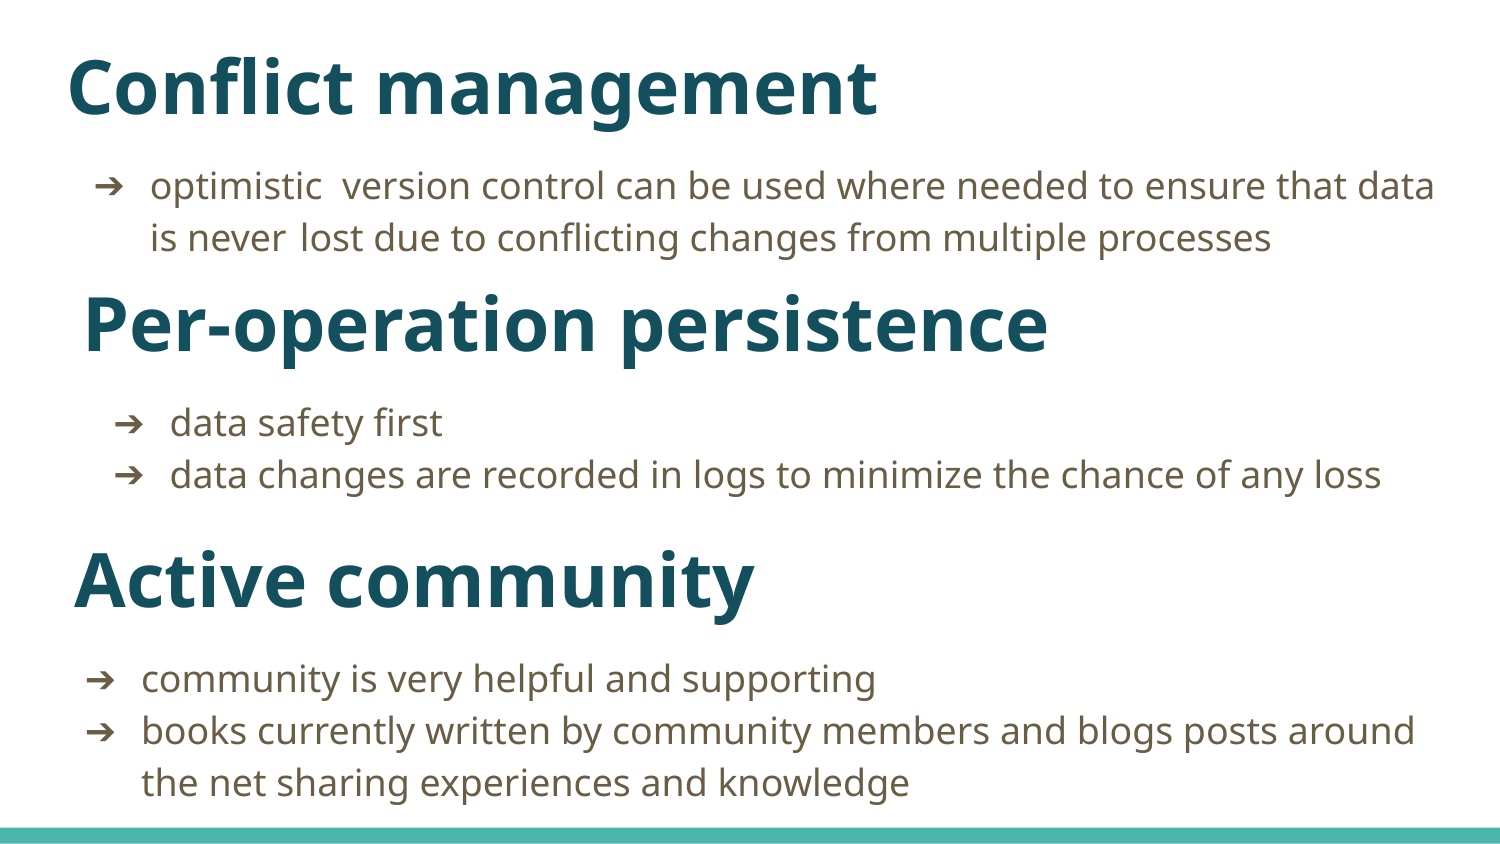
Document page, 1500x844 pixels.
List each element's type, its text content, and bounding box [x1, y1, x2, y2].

title Per-operation persistence [67, 261, 1466, 378]
list community is very helpful and supporting books currently written by community members and blogs posts around the net sharing experiences and knowledge [51, 633, 1449, 805]
list optimistic version control can be used where needed to ensure that data is never lost due to conflicting changes from multiple processes [59, 140, 1458, 257]
list data safety first data changes are recorded in logs to minimize the chance of any loss [79, 377, 1478, 494]
title Conflict management [51, 24, 1449, 141]
title Active community [59, 517, 1458, 634]
